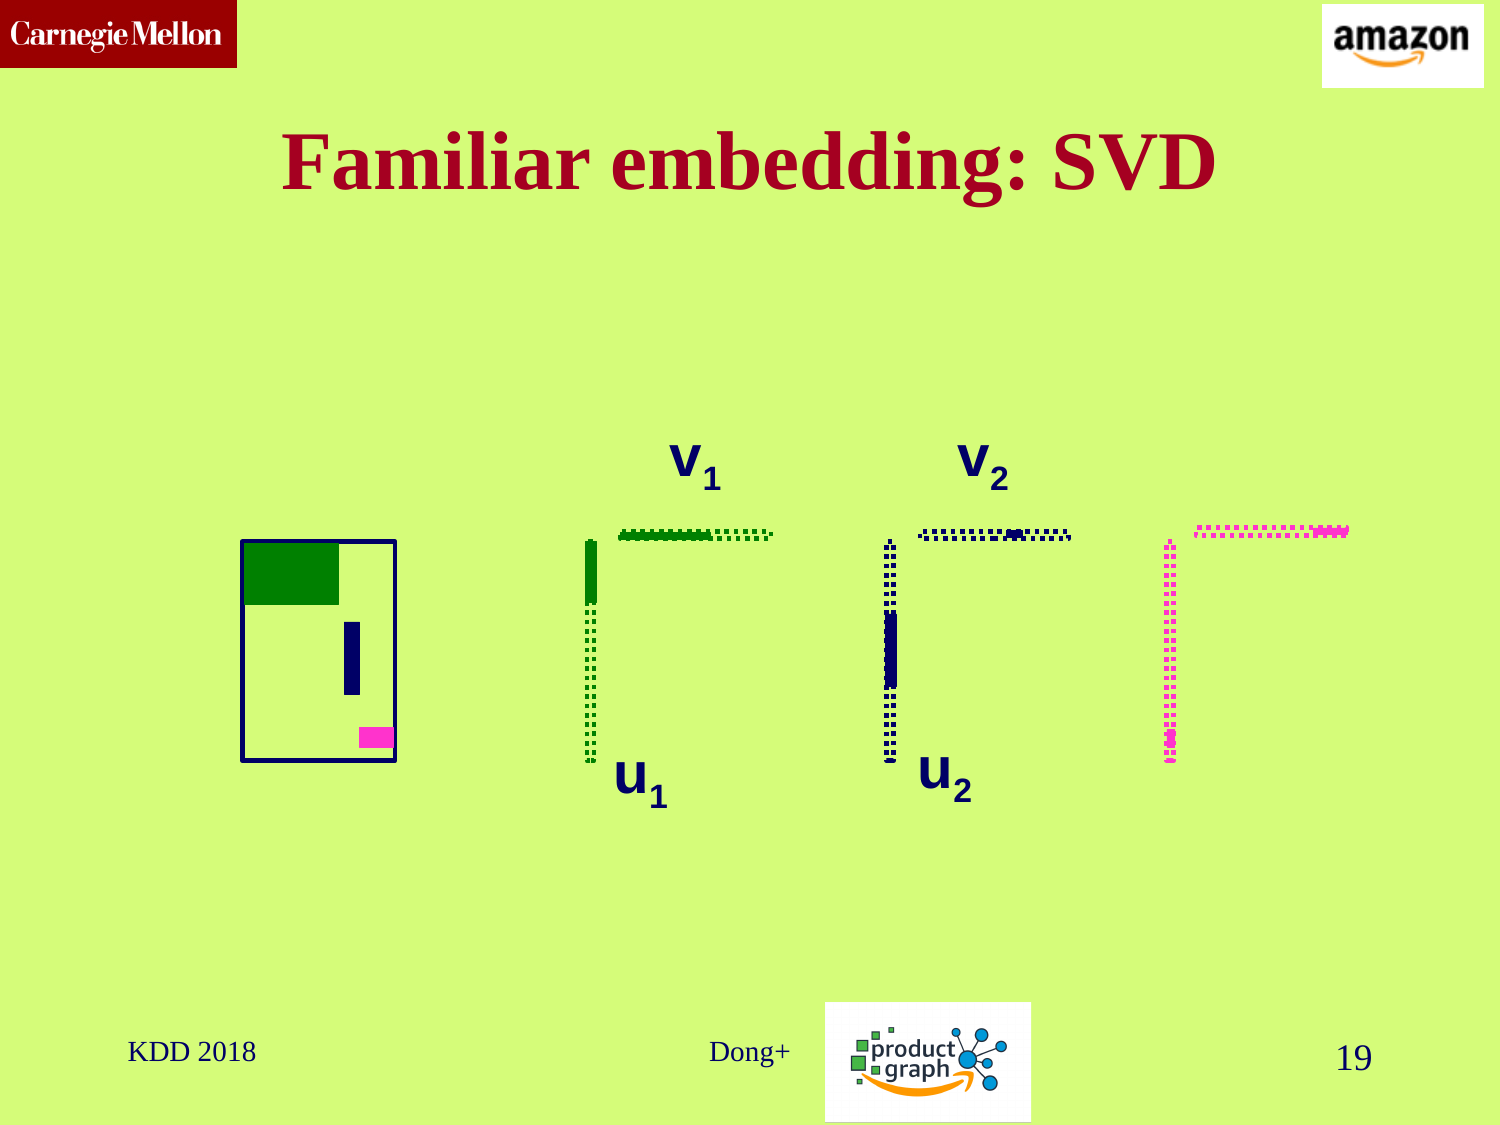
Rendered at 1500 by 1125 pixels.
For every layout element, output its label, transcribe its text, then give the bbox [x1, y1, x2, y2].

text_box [241, 410, 1348, 814]
picture [1322, 4, 1484, 88]
slide_number KDD 2018 [112, 1024, 426, 1101]
slide_number 19 [1074, 1024, 1388, 1101]
title Familiar embedding: SVD [112, 99, 1388, 213]
footer Dong+ [512, 1024, 988, 1101]
picture [0, 0, 237, 68]
